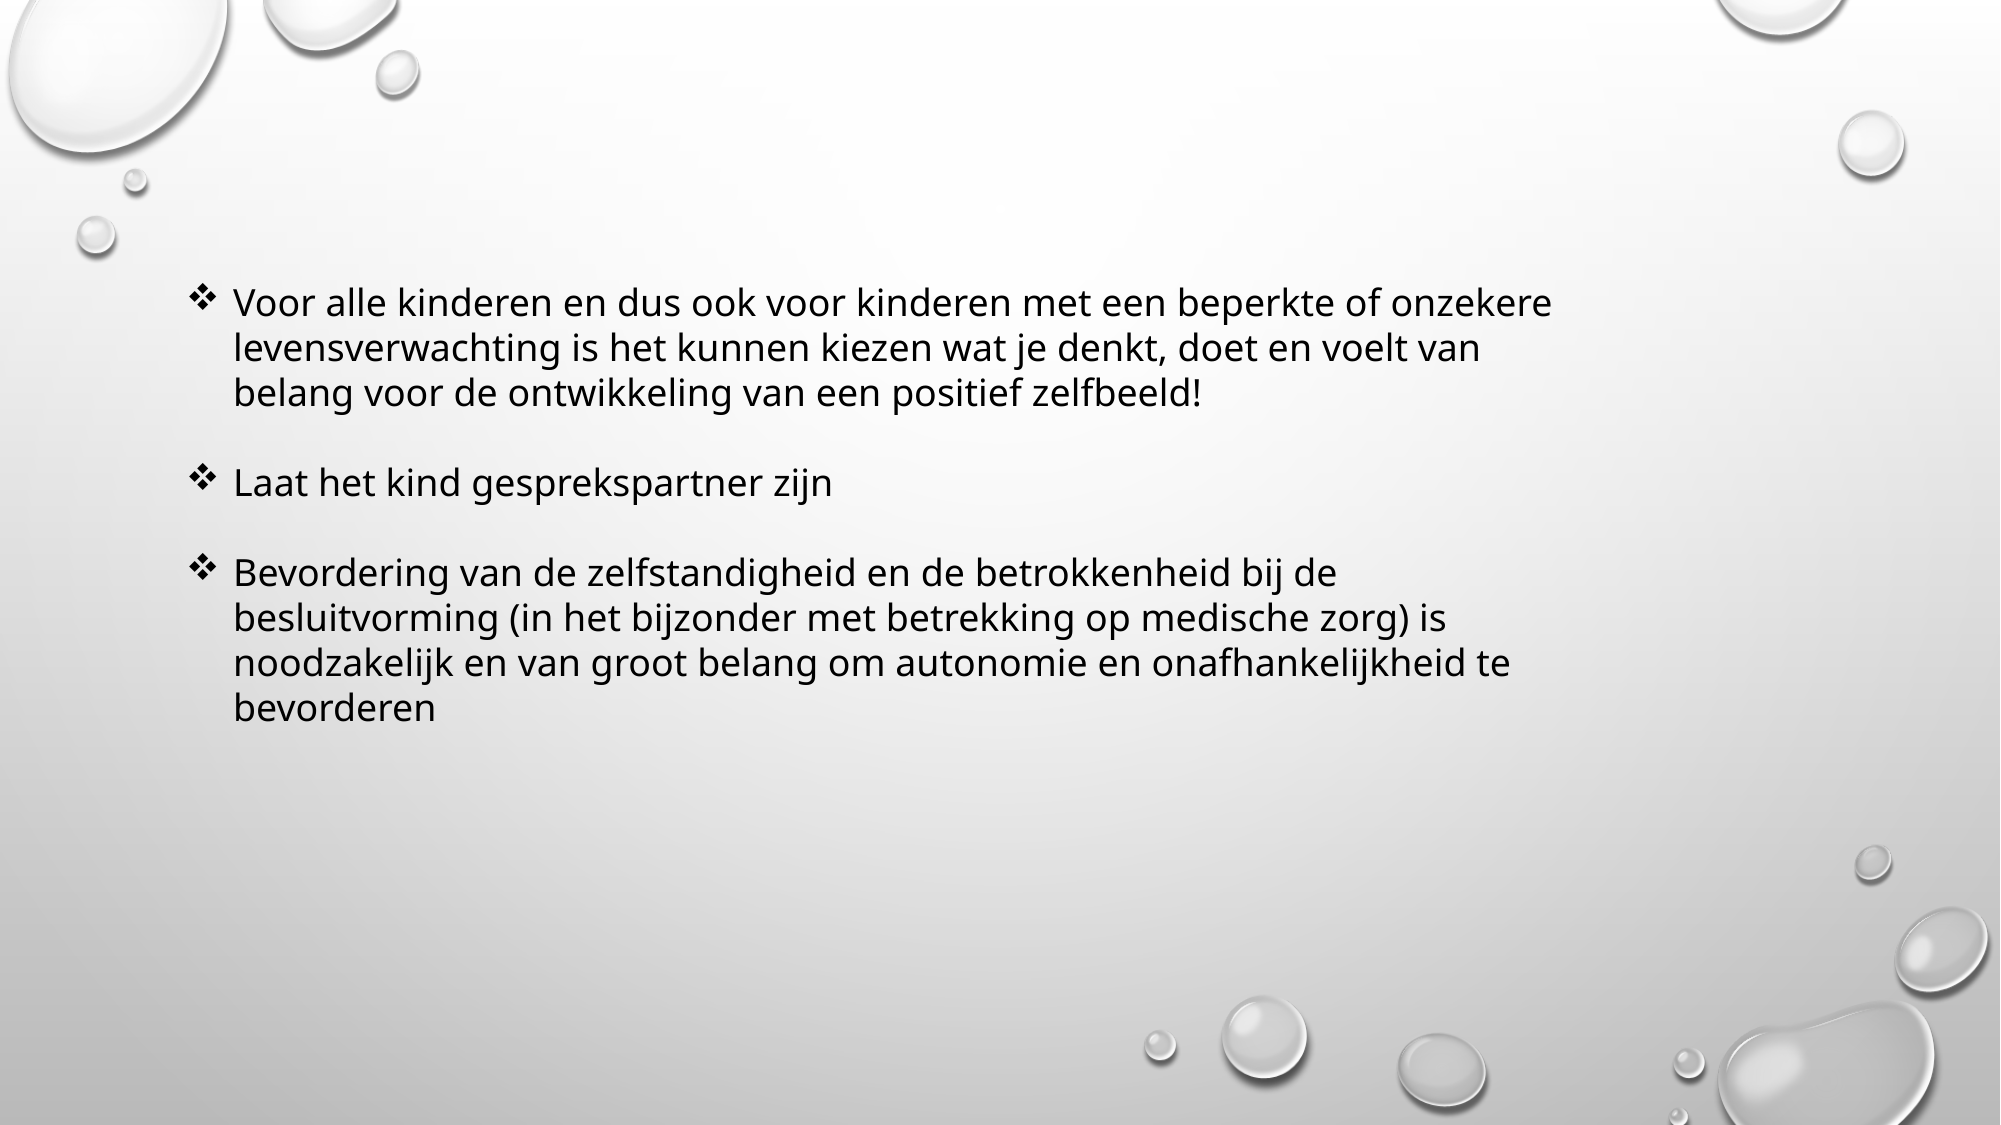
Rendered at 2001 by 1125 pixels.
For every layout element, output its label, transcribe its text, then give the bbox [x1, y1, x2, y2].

text_box Voor alle kinderen en dus ook voor kinderen met een beperkte of onzekere levensverwachting is het kunnen kiezen wat je denkt, doet en voelt van belang voor de ontwikkeling van een positief zelfbeeld! Laat het kind gesprekspartner zijn Bevordering van de zelfstandigheid en de betrokkenheid bij de besluitvorming (in het bijzonder met betrekking op medische zorg) is noodzakelijk en van groot belang om autonomie en onafhankelijkheid te bevorderen [171, 272, 1612, 917]
picture [0, 0, 2000, 1125]
